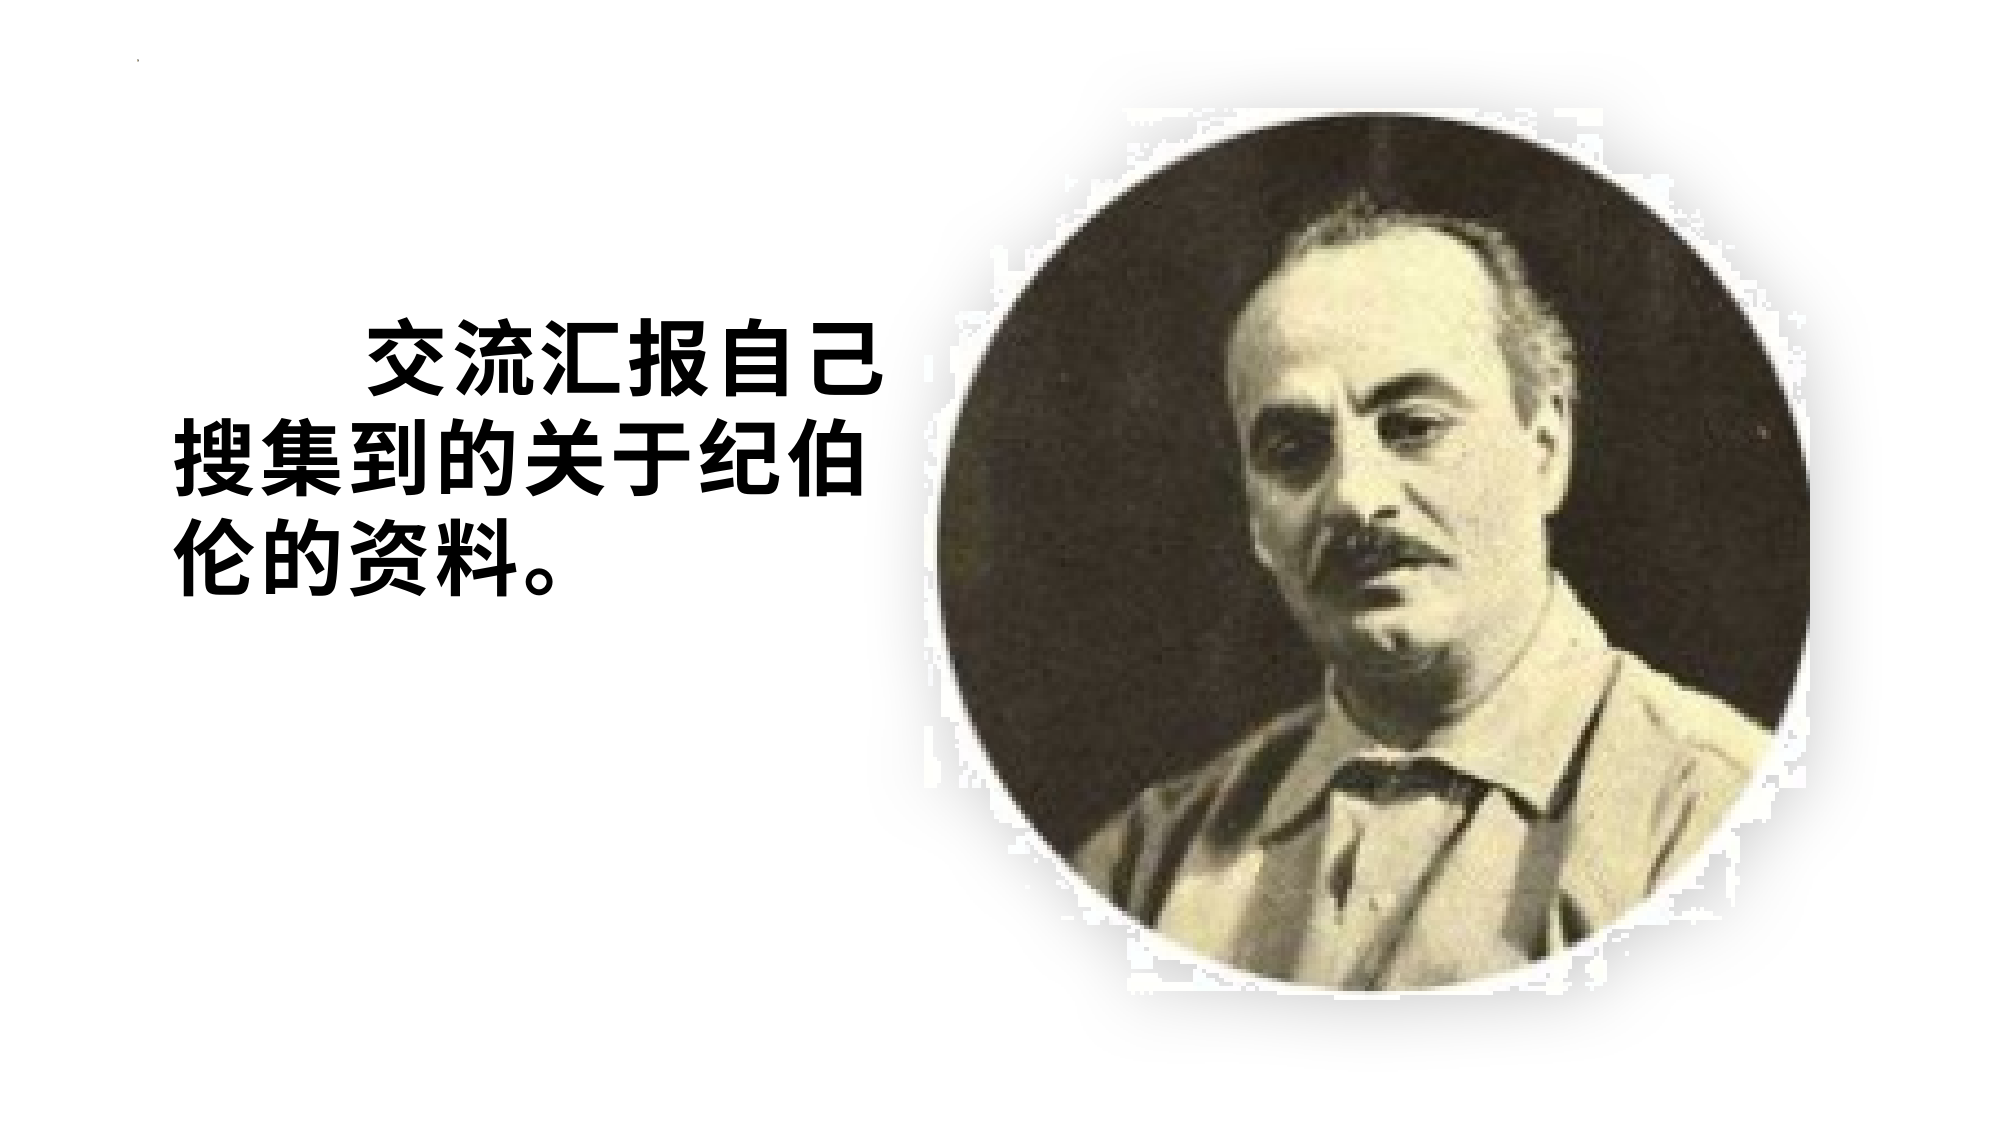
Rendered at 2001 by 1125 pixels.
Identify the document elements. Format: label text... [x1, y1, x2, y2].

text_box 交流汇报自己搜集到的关于纪伯伦的资料。 [162, 302, 857, 823]
picture [889, 104, 1824, 1009]
